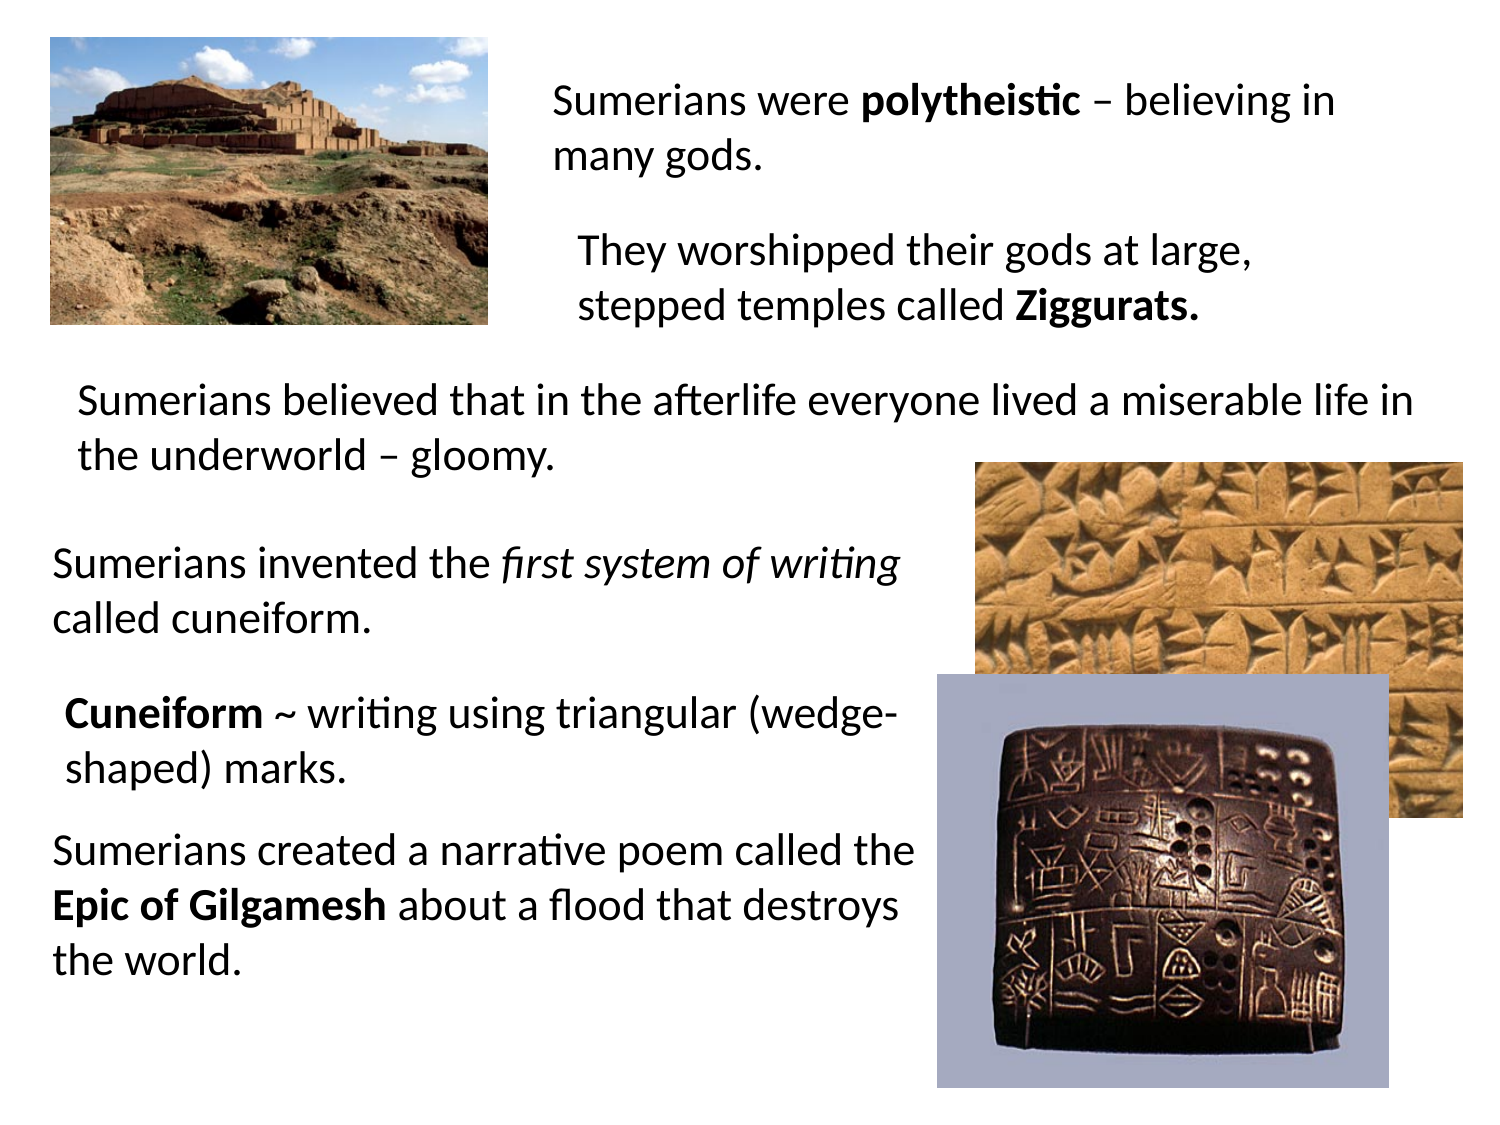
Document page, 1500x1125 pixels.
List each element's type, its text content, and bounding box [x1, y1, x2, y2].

text_box Sumerians invented the first system of writing called cuneiform. [37, 524, 963, 650]
picture [49, 37, 488, 326]
picture [937, 462, 1464, 1088]
text_box Sumerians were polytheistic – believing in many gods. [537, 62, 1463, 188]
text_box They worshipped their gods at large, stepped temples called Ziggurats. [562, 212, 1313, 338]
text_box Sumerians believed that in the afterlife everyone lived a miserable life in the underworld – gloomy. [62, 362, 1438, 488]
text_box Cuneiform ~ writing using triangular (wedge-shaped) marks. [49, 674, 936, 800]
text_box Sumerians created a narrative poem called the Epic of Gilgamesh about a flood that destroys the world. [37, 812, 932, 993]
